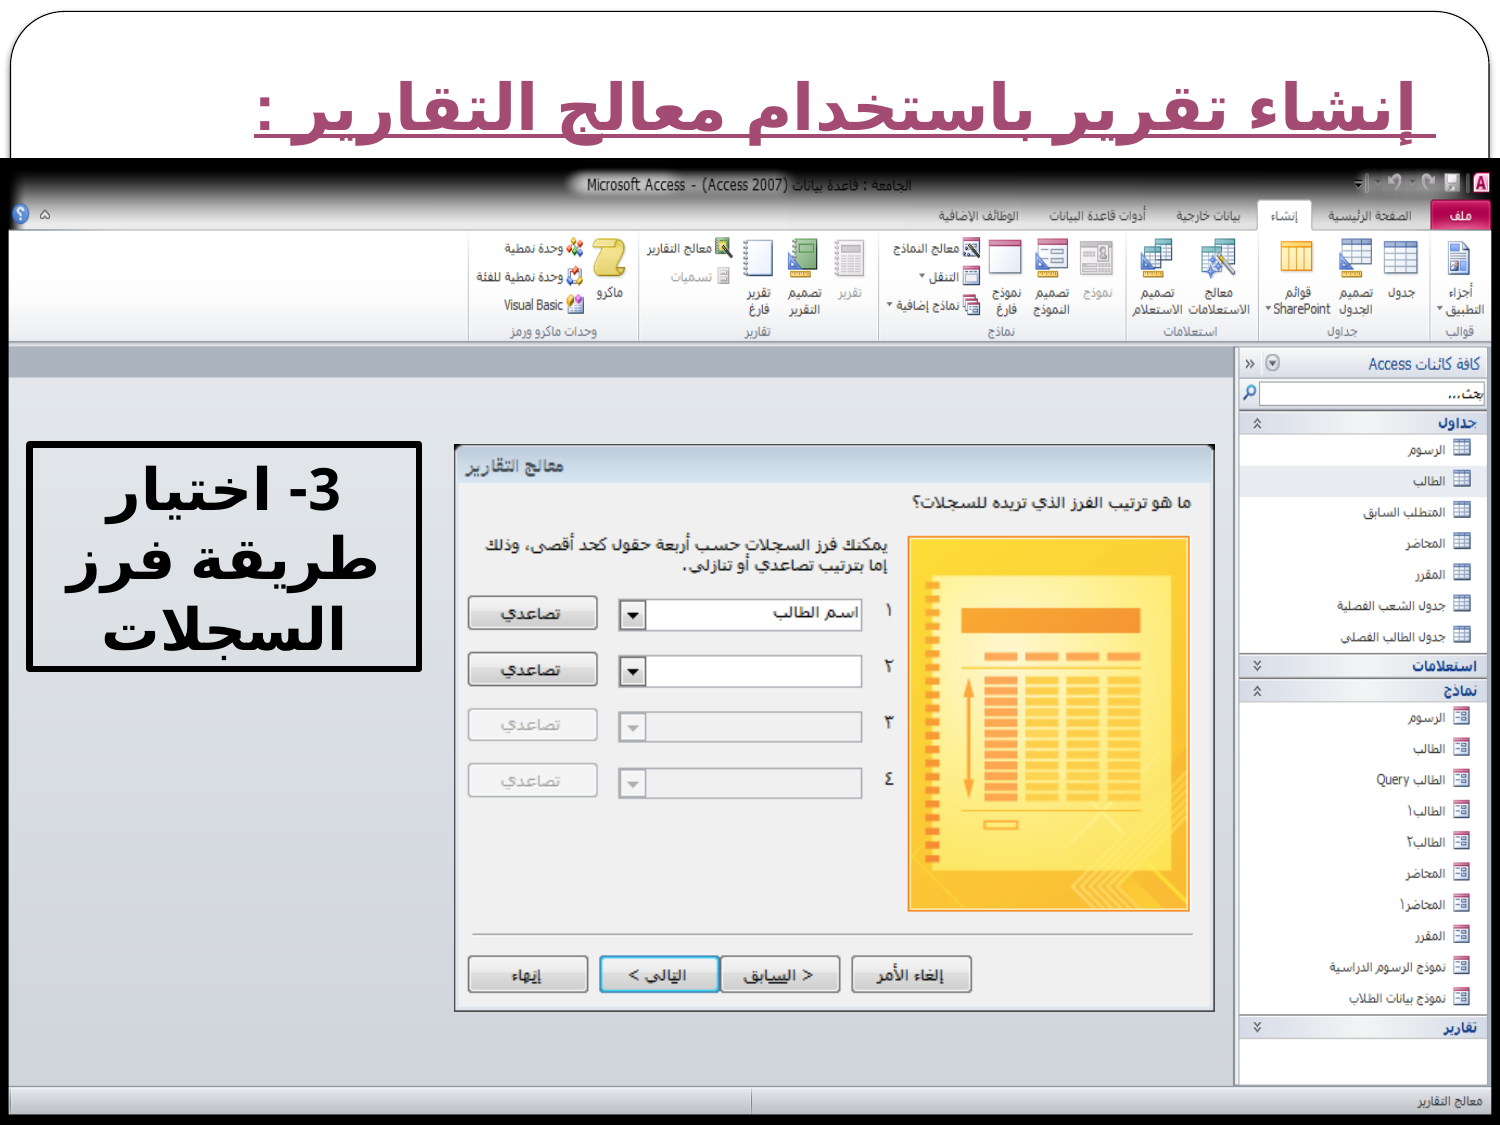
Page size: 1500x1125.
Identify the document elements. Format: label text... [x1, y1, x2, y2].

text_box إنشاء تقرير باستخدام معالج التقارير : [100, 0, 1451, 157]
picture [0, 158, 1500, 1125]
